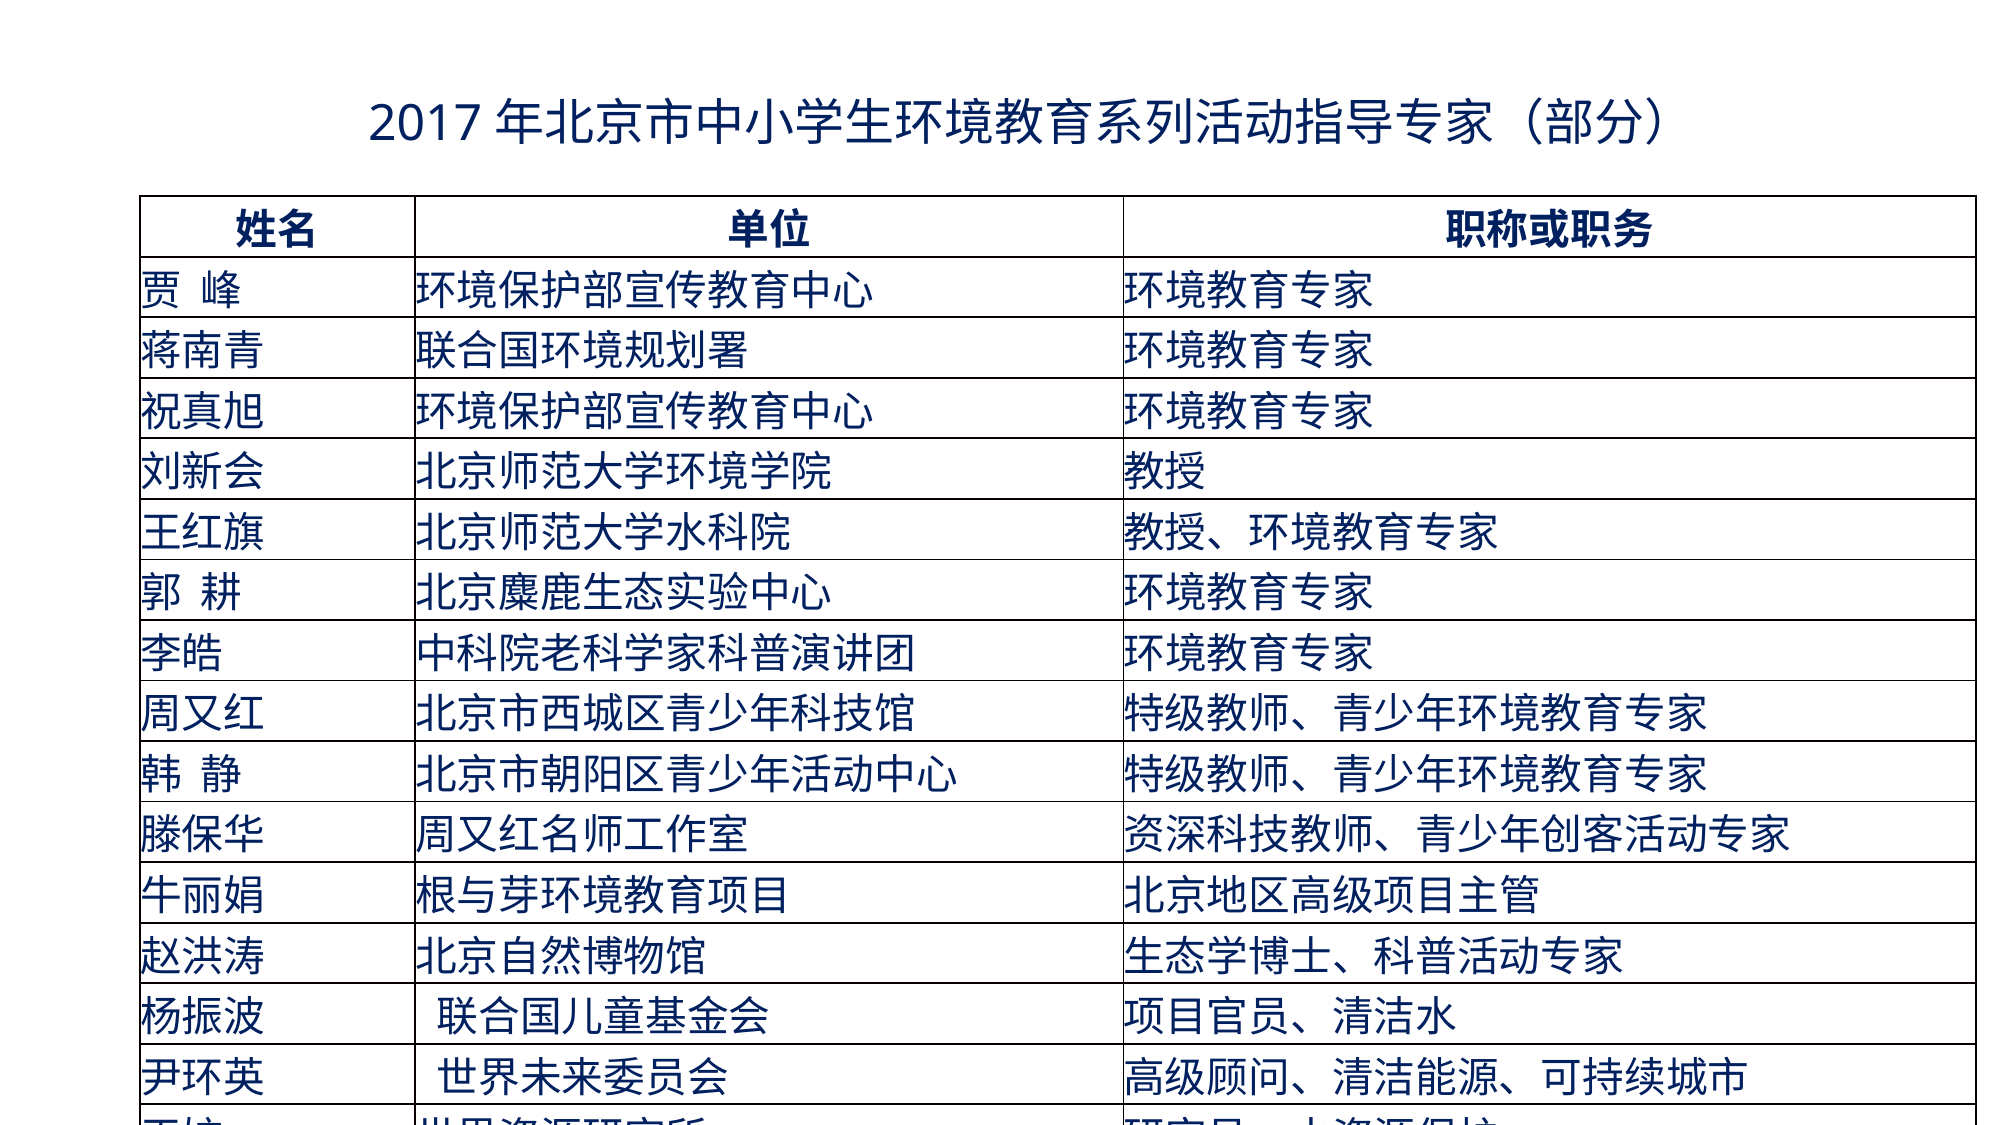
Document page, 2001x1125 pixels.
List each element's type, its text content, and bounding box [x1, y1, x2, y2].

table_cell 特级教师、青少年环境教育专家 [1124, 681, 1975, 740]
table_cell 生态学博士、科普活动专家 [1124, 924, 1975, 982]
table_header 职称或职务 [1124, 197, 1975, 256]
table_cell 蒋南青 [141, 318, 414, 377]
table_cell 杨振波 [141, 984, 414, 1043]
table_cell 环境教育专家 [1124, 560, 1975, 619]
table_cell 牛丽娟 [141, 863, 414, 922]
table_cell 北京自然博物馆 [416, 924, 1123, 982]
table_header 姓名 [141, 197, 414, 256]
table_cell 尹环英 [141, 1045, 414, 1103]
table_cell 研究员、水资源保护 [1124, 1105, 1975, 1125]
table_cell 李皓 [141, 621, 414, 680]
table_cell 高级顾问、清洁能源、可持续城市 [1124, 1045, 1975, 1103]
table_header 单位 [416, 197, 1123, 256]
table_cell 赵洪涛 [141, 924, 414, 982]
table_cell 刘新会 [141, 439, 414, 498]
table_cell 教授 [1124, 439, 1975, 498]
table_cell 环境教育专家 [1124, 379, 1975, 437]
text_box 2017年北京市中小学生环境教育系列活动指导专家（部分） [317, 83, 1745, 158]
table_cell 世界资源研究所 [416, 1105, 1123, 1125]
table_cell 王红旗 [141, 500, 414, 559]
table_cell 北京市朝阳区青少年活动中心 [416, 742, 1123, 801]
table_cell 王姣 [141, 1105, 414, 1125]
table_cell 环境教育专家 [1124, 258, 1975, 316]
table_cell 郭 耕 [141, 560, 414, 619]
table_cell 中科院老科学家科普演讲团 [416, 621, 1123, 680]
table_cell 祝真旭 [141, 379, 414, 437]
table_cell 北京师范大学环境学院 [416, 439, 1123, 498]
table_cell 北京市西城区青少年科技馆 [416, 681, 1123, 740]
table_cell 联合国环境规划署 [416, 318, 1123, 377]
table_cell 项目官员、清洁水 [1124, 984, 1975, 1043]
table_cell 特级教师、青少年环境教育专家 [1124, 742, 1975, 801]
table_cell 根与芽环境教育项目 [416, 863, 1123, 922]
table_cell 滕保华 [141, 802, 414, 861]
table_cell 联合国儿童基金会 [416, 984, 1123, 1043]
table_cell 世界未来委员会 [416, 1045, 1123, 1103]
table_cell 周又红名师工作室 [416, 802, 1123, 861]
table_cell 北京地区高级项目主管 [1124, 863, 1975, 922]
table_cell 资深科技教师、青少年创客活动专家 [1124, 802, 1975, 861]
table_cell 北京麋鹿生态实验中心 [416, 560, 1123, 619]
table_cell 环境教育专家 [1124, 621, 1975, 680]
table_cell 环境保护部宣传教育中心 [416, 258, 1123, 316]
table_cell 环境教育专家 [1124, 318, 1975, 377]
table_cell 环境保护部宣传教育中心 [416, 379, 1123, 437]
table_cell 韩 静 [141, 742, 414, 801]
table_cell 周又红 [141, 681, 414, 740]
table_cell 贾 峰 [141, 258, 414, 316]
table_cell 北京师范大学水科院 [416, 500, 1123, 559]
table_cell 教授、环境教育专家 [1124, 500, 1975, 559]
